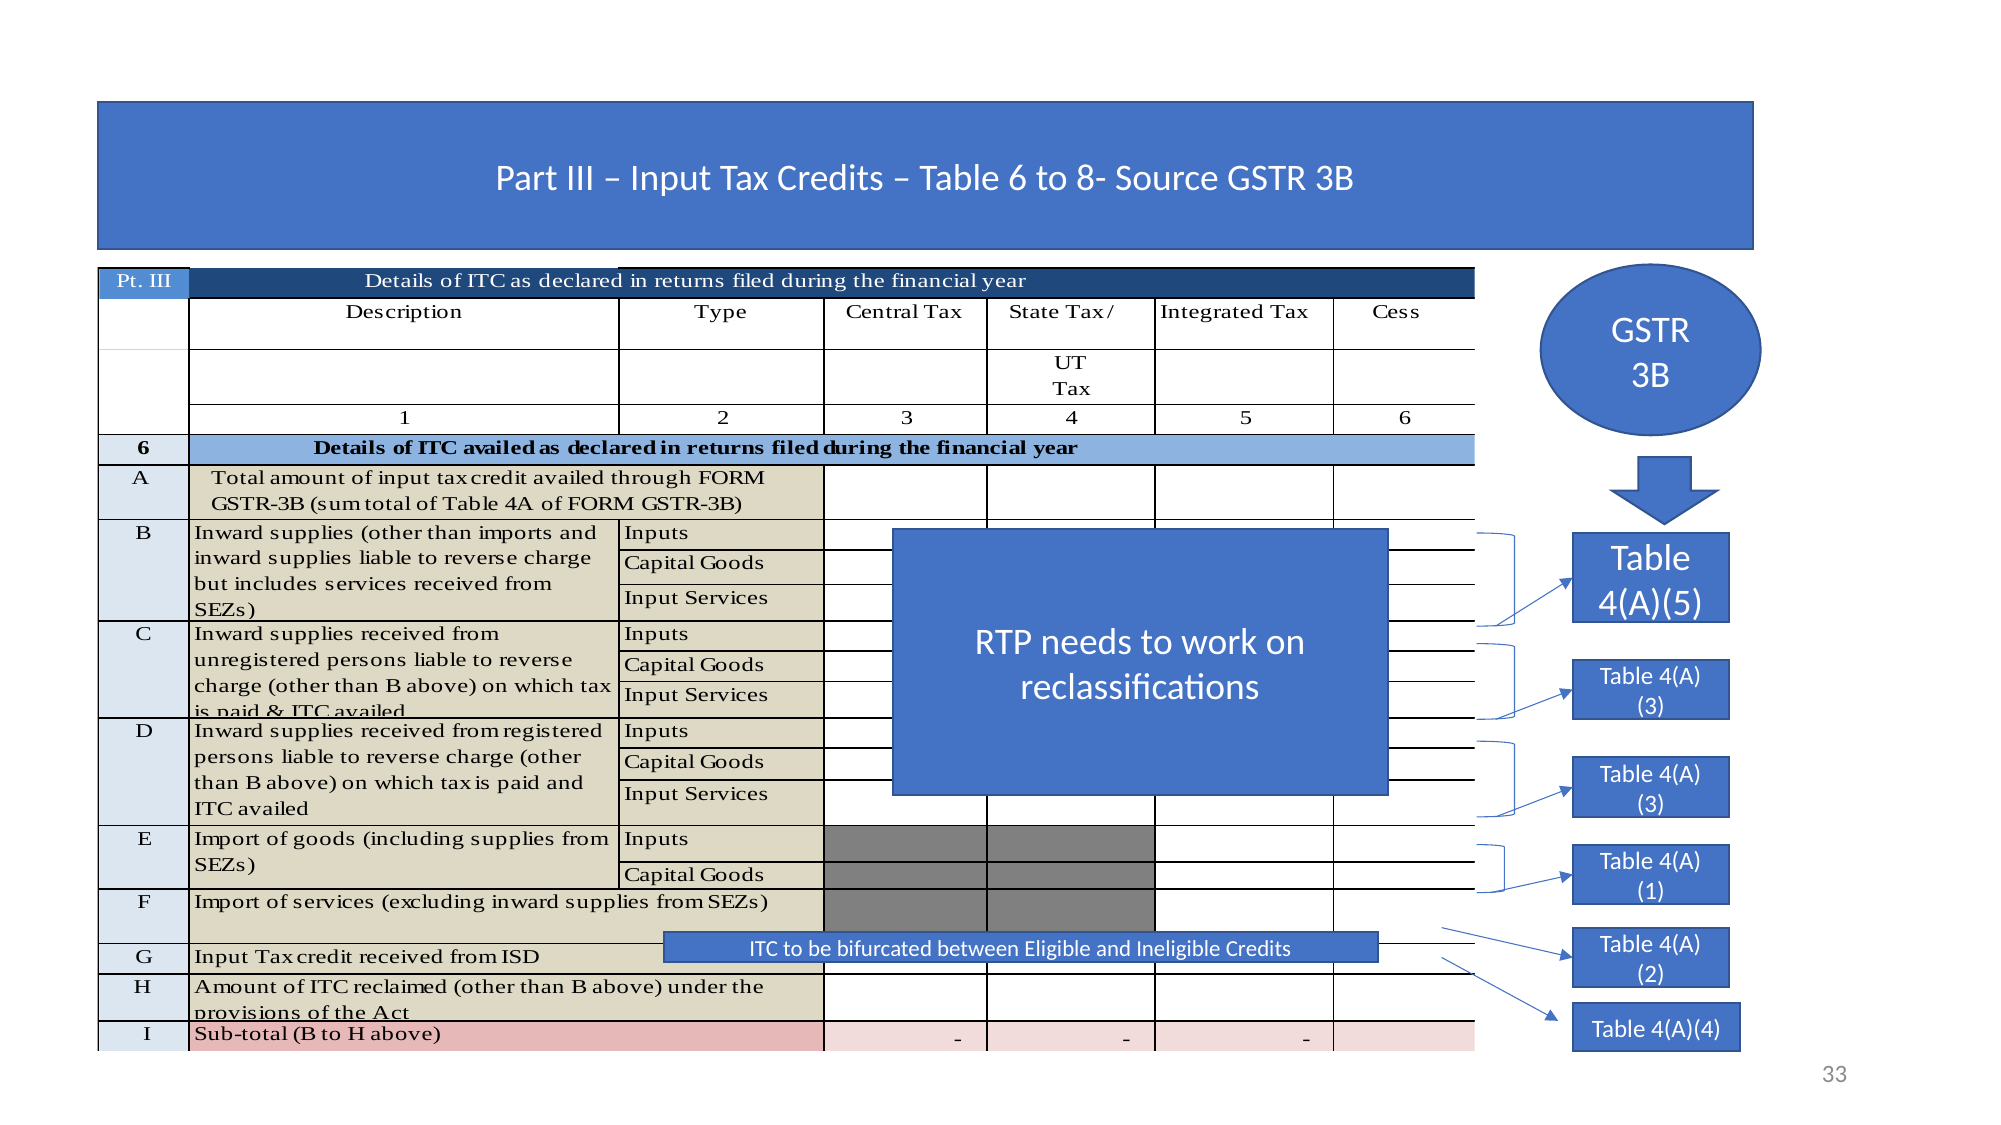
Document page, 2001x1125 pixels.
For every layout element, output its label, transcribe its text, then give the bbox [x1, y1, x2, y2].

text_box GSTR 3B [1539, 263, 1762, 437]
text_box [1477, 532, 1516, 627]
text_box [1608, 456, 1721, 526]
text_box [1441, 957, 1559, 1021]
text_box Table 4(A)(3) [1572, 756, 1730, 818]
text_box [1477, 643, 1516, 720]
text_box Table 4(A)(4) [1572, 1002, 1741, 1042]
text_box [1477, 844, 1505, 894]
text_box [1441, 927, 1573, 958]
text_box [1514, 779, 1573, 788]
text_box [1514, 681, 1573, 690]
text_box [97, 267, 1477, 1053]
slide_number 33 [1412, 1042, 1863, 1103]
text_box Table 4(A)(3) [1572, 659, 1730, 720]
text_box Part III – Input Tax Credits – Table 6 to 8- Source GSTR 3B [97, 101, 1754, 250]
text_box Table 4(A)(5) [1572, 532, 1730, 623]
text_box Table 4(A)(2) [1572, 927, 1730, 988]
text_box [1504, 868, 1573, 875]
text_box [1477, 740, 1516, 818]
text_box Table 4(A)(1) [1572, 844, 1730, 905]
